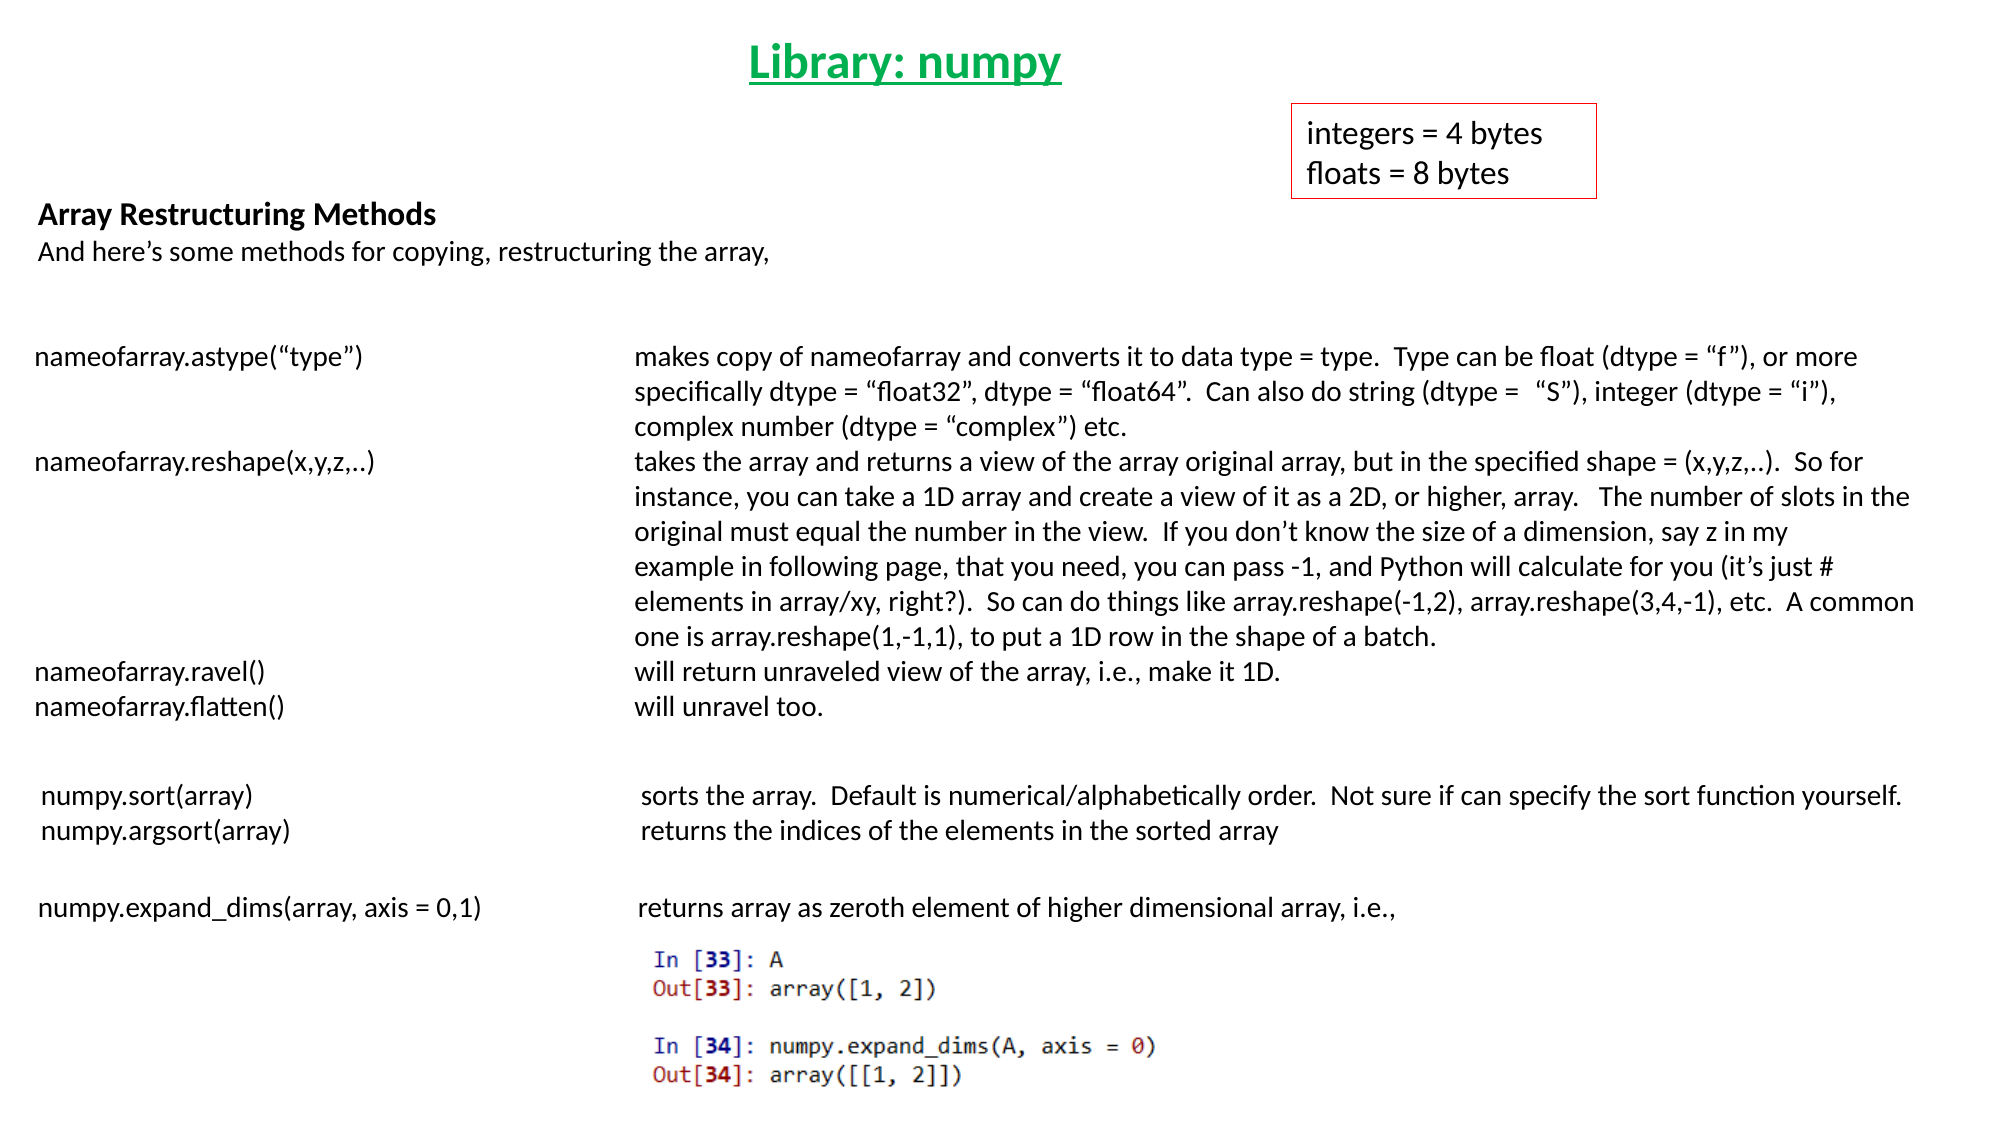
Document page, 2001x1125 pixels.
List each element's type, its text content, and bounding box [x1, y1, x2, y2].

text_box Array Restructuring Methods And here’s some methods for copying, restructuring the array, [23, 184, 818, 275]
text_box integers = 4 bytes floats = 8 bytes [1291, 103, 1597, 199]
text_box nameofarray.astype(“type”) makes copy of nameofarray and converts it to data type = type. Type can be float (dtype = “f”), or more specifically dtype = “float32”, dtype = “float64”. Can also do string (dtype = “S”), integer (dtype = “i”), complex number (dtype = “complex”) etc. nameofarray.reshape(x,y,z,..) takes the array and returns a view of the array original array, but in the specified shape = (x,y,z,..). So for instance, you can take a 1D array and create a view of it as a 2D, or higher, array. The number of slots in the original must equal the number in the view. If you don’t know the size of a dimension, say z in my example in following page, that you need, you can pass -1, and Python will calculate for you (it’s just # elements in array/xy, right?). So can do things like array.reshape(-1,2), array.reshape(3,4,-1), etc. A common one is array.reshape(1,-1,1), to put a 1D row in the shape of a batch. nameofarray.ravel() will return unraveled view of the array, i.e., make it 1D. nameofarray.flatten() will unravel too. [19, 330, 1950, 730]
picture [649, 943, 1162, 1091]
text_box numpy.expand_dims(array, axis = 0,1) returns array as zeroth element of higher dimensional array, i.e., [23, 880, 1748, 931]
text_box numpy.sort(array) sorts the array. Default is numerical/alphabetically order. Not sure if can specify the sort function yourself. numpy.argsort(array) returns the indices of the elements in the sorted array [26, 769, 1954, 854]
text_box Library: numpy [734, 21, 1077, 97]
